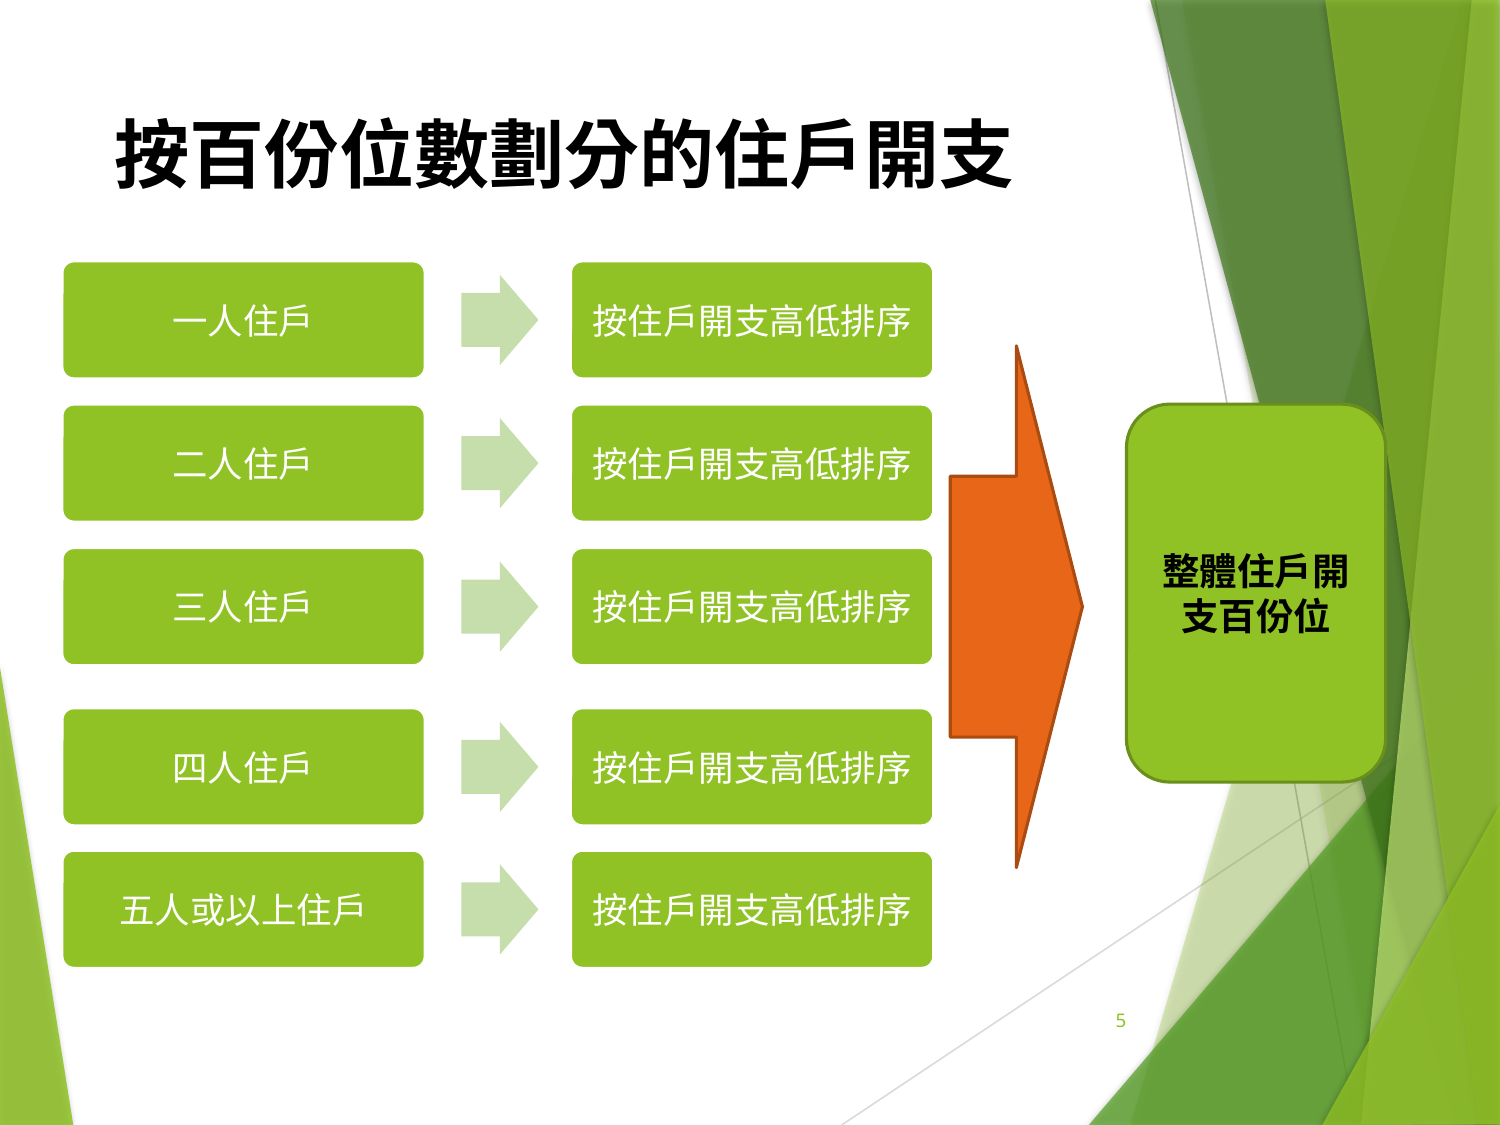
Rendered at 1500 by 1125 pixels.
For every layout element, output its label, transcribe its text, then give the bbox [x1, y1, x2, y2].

text_box [948, 344, 1084, 870]
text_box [61, 547, 935, 667]
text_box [61, 260, 935, 380]
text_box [61, 849, 935, 969]
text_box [61, 707, 935, 827]
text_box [61, 403, 935, 523]
slide_number 5 [1057, 991, 1142, 1051]
title 按百份位數劃分的住戶開支 [99, 99, 1142, 240]
text_box 整體住戶開支百份位 [1124, 402, 1388, 784]
